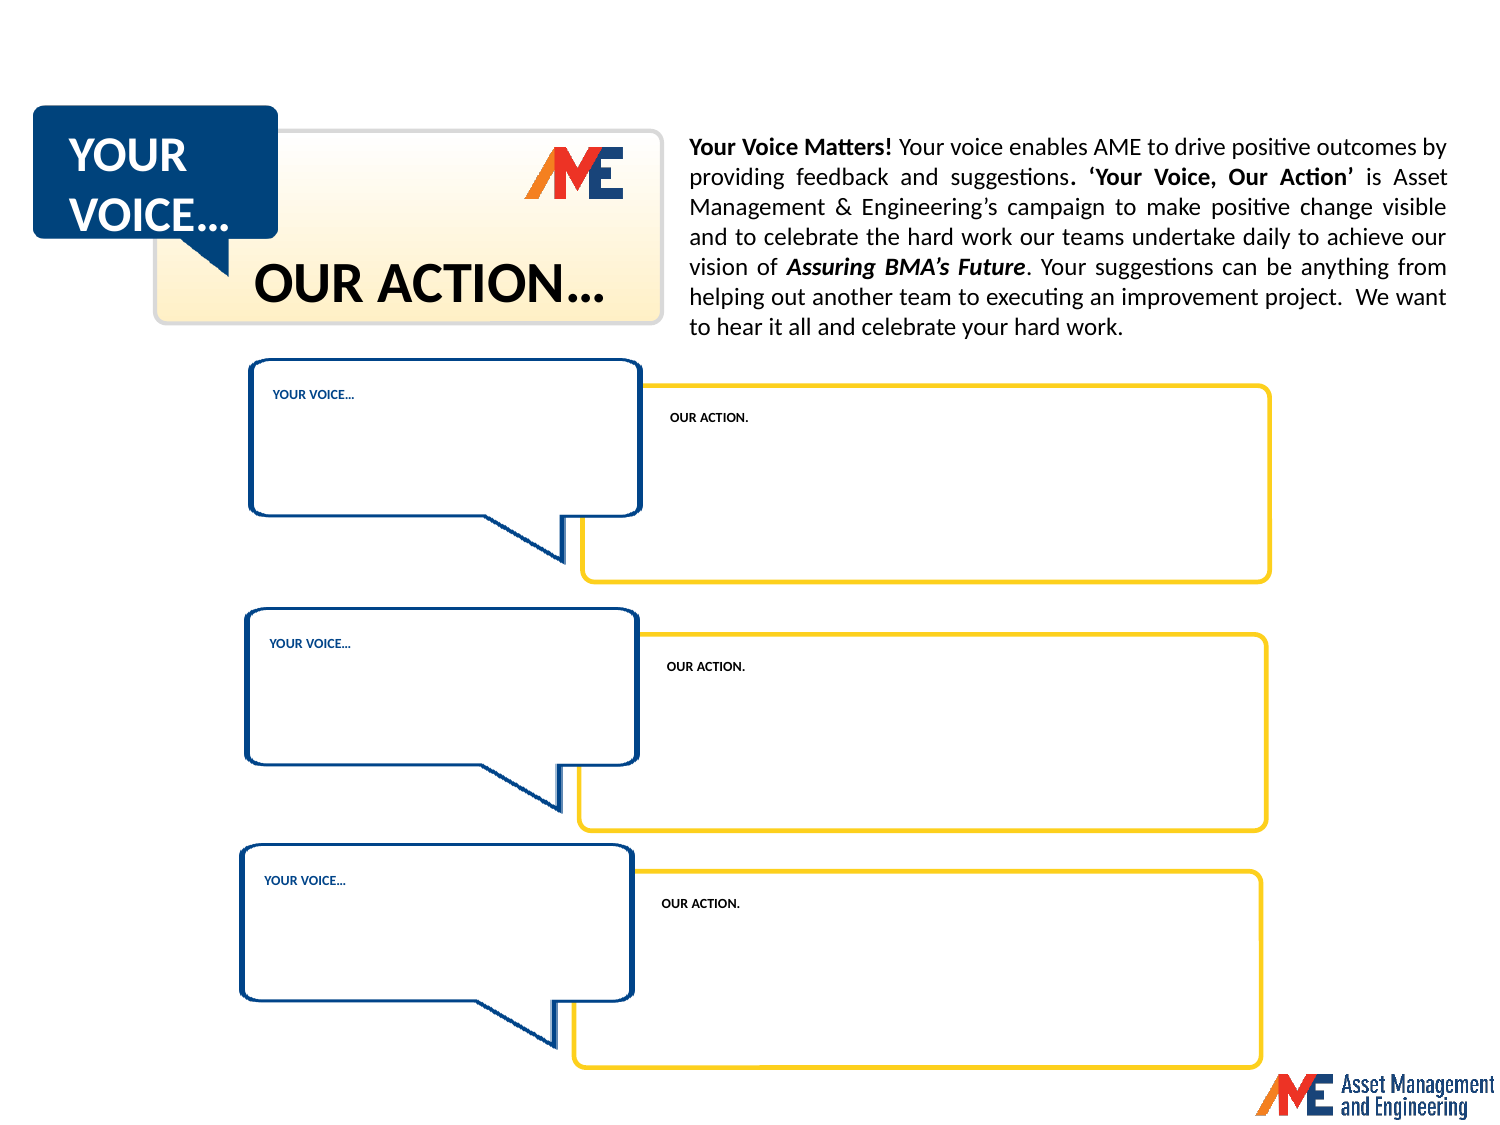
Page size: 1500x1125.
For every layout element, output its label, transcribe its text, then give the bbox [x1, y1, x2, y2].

picture [1255, 1074, 1495, 1121]
picture [523, 147, 630, 201]
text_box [170, 304, 1270, 554]
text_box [162, 789, 1262, 1102]
text_box Your Voice Matters! Your voice enables AME to drive positive outcomes by providing feedback and suggestions. ‘Your Voice, Our Action’ is Asset Management & Engineering’s campaign to make positive change visible and to celebrate the hard work our teams undertake daily to achieve our vision of Assuring BMA’s Future. Your suggestions can be anything from helping out another team to executing an improvement project. We want to hear it all and celebrate your hard work. [712, 122, 1463, 348]
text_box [167, 552, 1267, 865]
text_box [0, 57, 707, 324]
